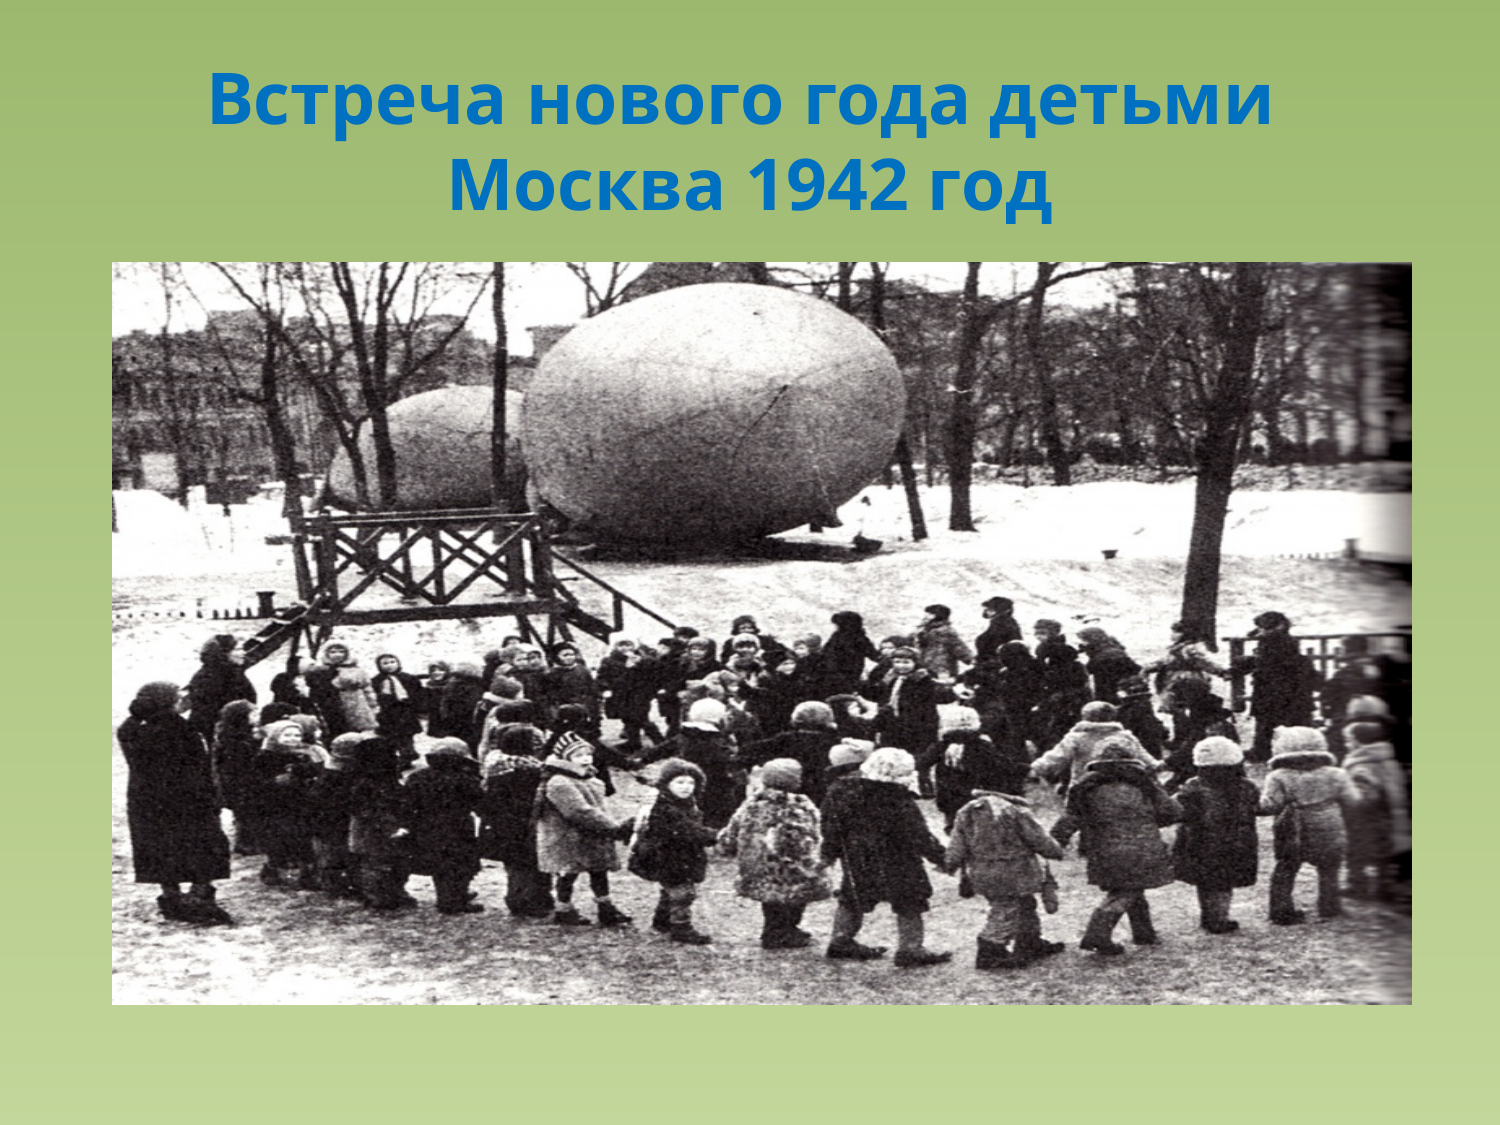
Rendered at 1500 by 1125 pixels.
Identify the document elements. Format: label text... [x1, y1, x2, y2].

title Встреча нового года детьми Москва 1942 год [0, 45, 1500, 233]
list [111, 262, 1412, 1006]
